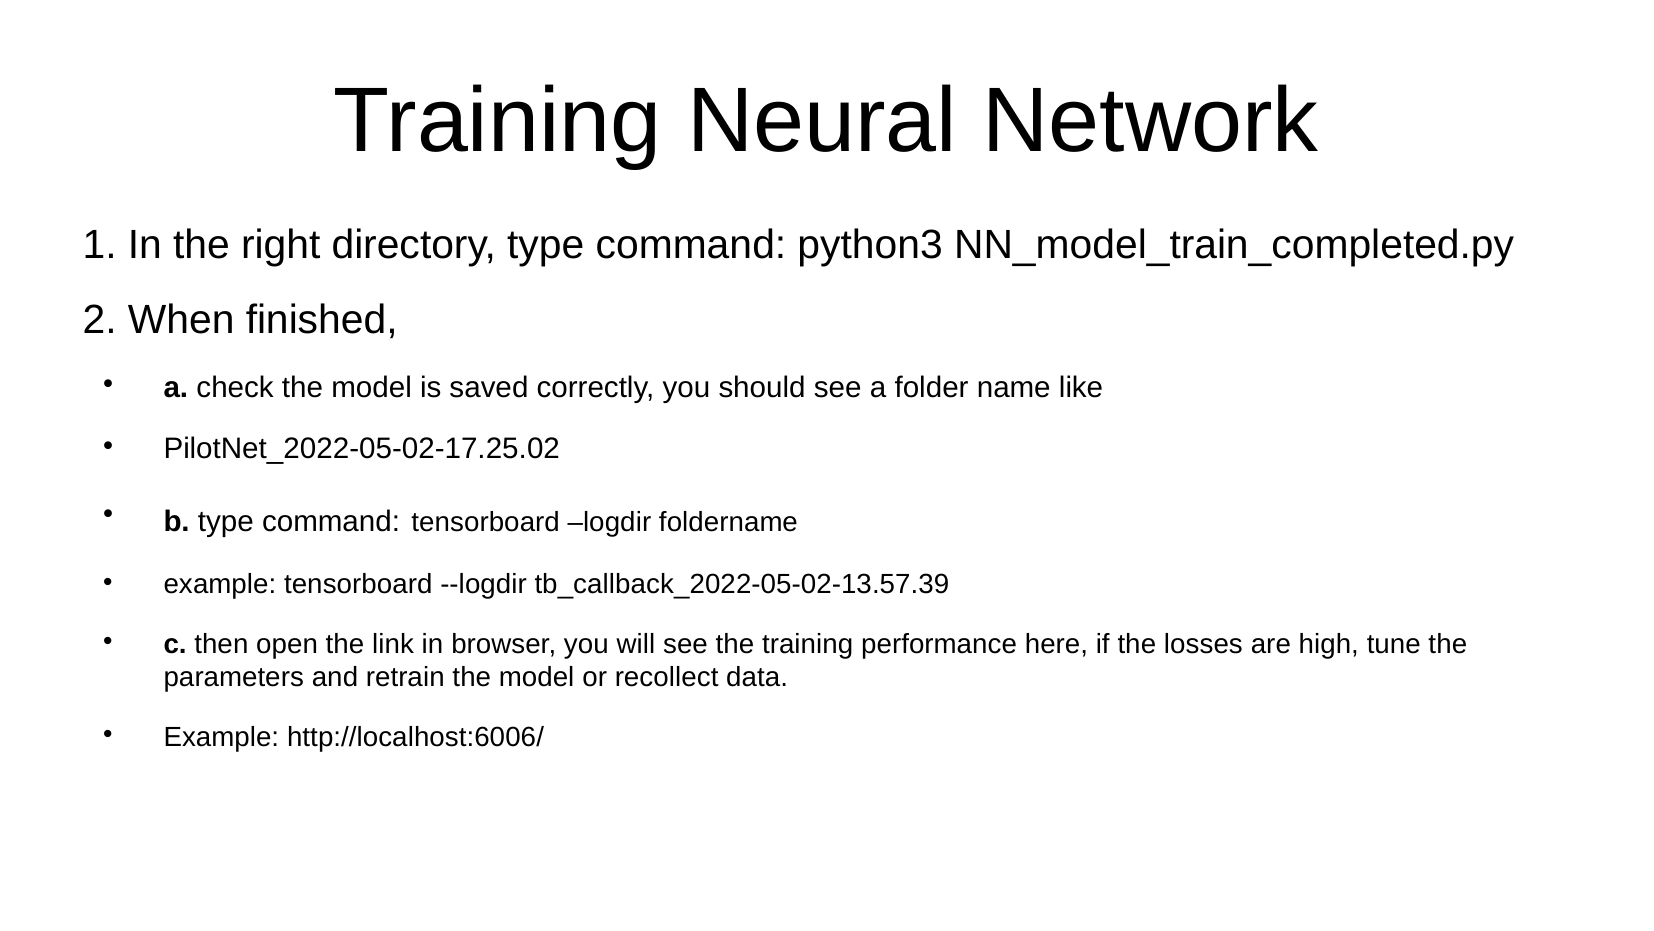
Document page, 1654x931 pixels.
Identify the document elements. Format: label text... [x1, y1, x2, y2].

text_box Training Neural Network [82, 37, 1571, 193]
text_box 1. In the right directory, type command: python3 NN_model_train_completed.py 2. When finished, a. check the model is saved correctly, you should see a folder name like PilotNet_2022-05-02-17.25.02 b. type command: tensorboard –logdir foldername example: tensorboard --logdir tb_callback_2022-05-02-13.57.39 c. then open the link in browser, you will see the training performance here, if the losses are high, tune the parameters and retrain the model or recollect data. Example: http://localhost:6006/ [82, 217, 1571, 757]
